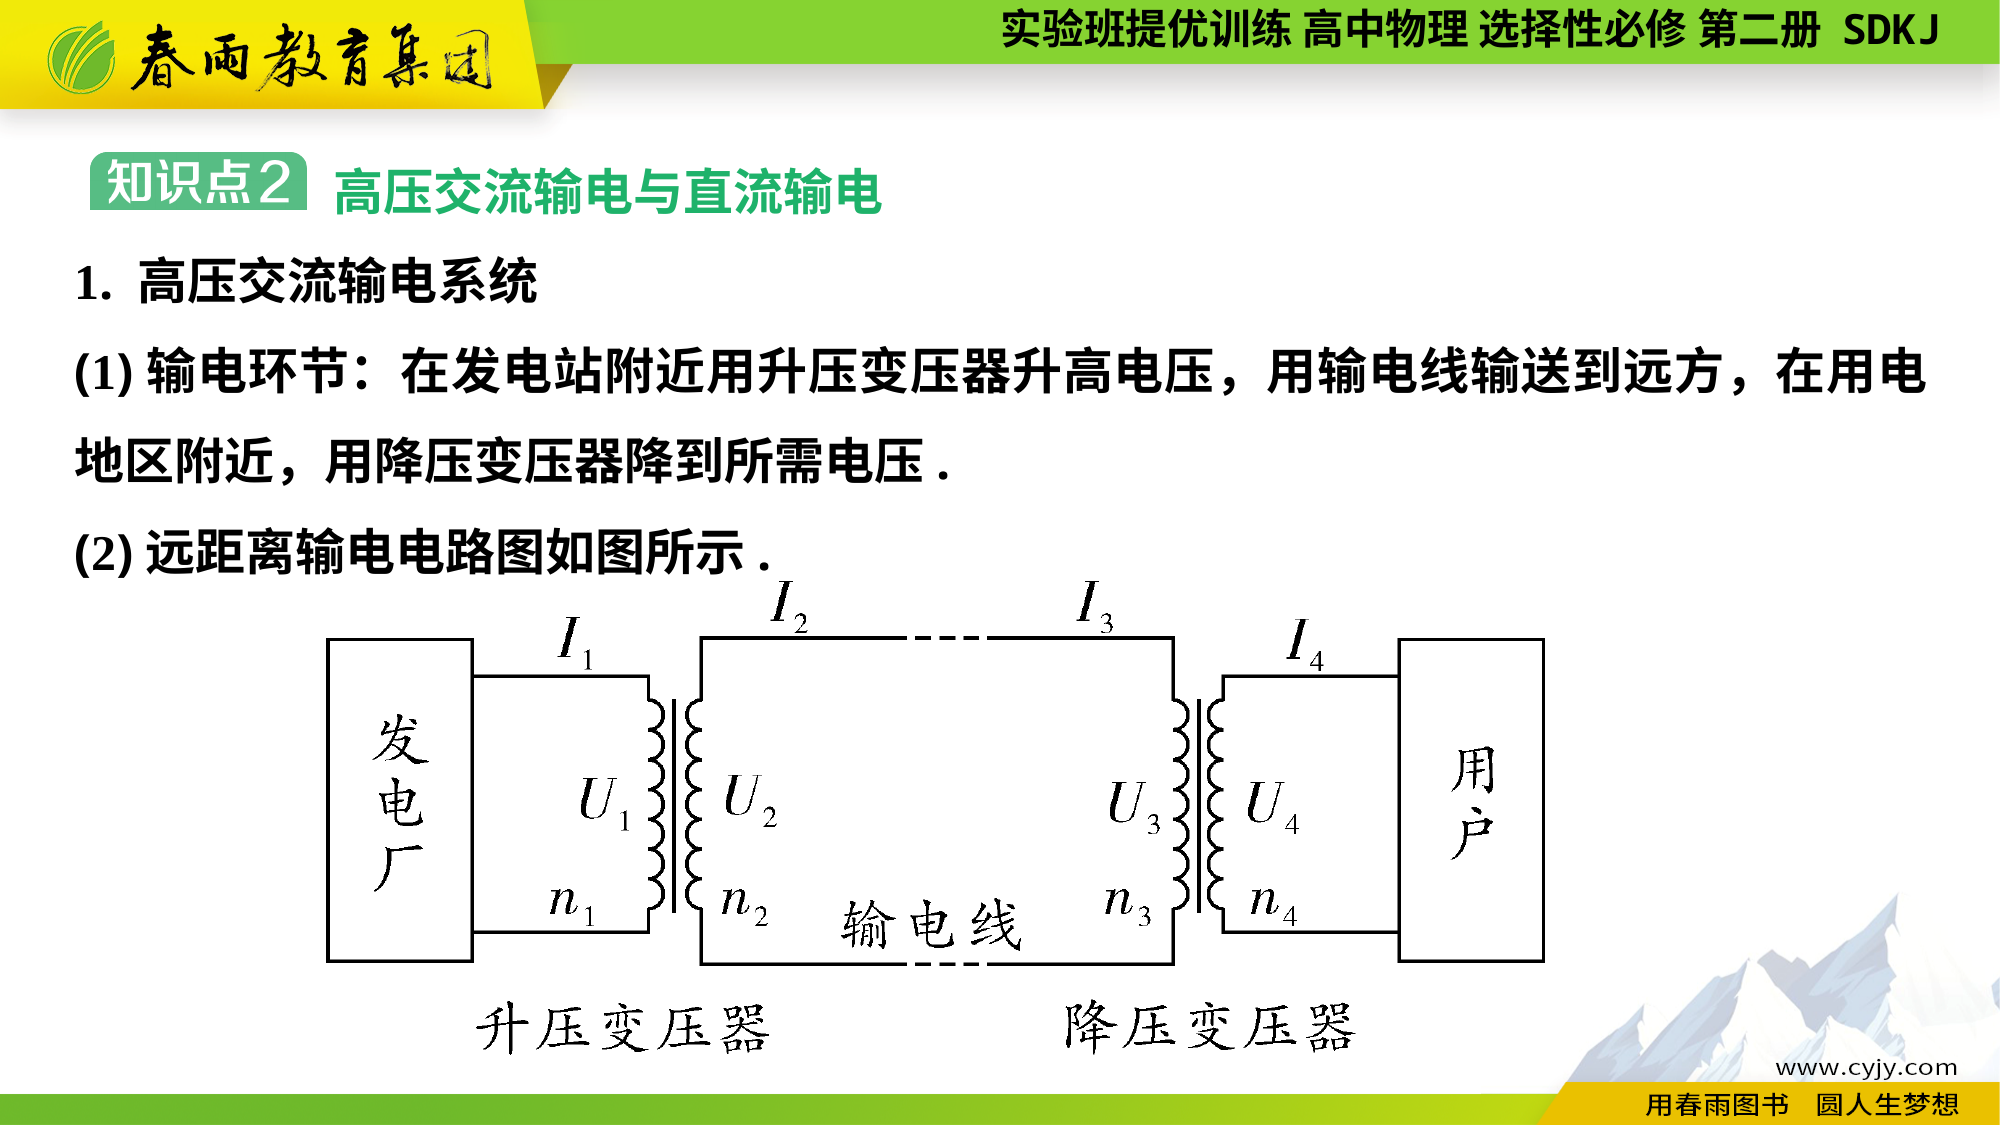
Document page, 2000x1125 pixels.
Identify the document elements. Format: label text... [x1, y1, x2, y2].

picture [0, 0, 2000, 1125]
list 高压交流输电与直流输电 1. 高压交流输电系统 (1)输电环节：在发电站附近用升压变压器升高电压，用输电线输送到远方，在用电地区附近，用降压变压器降到所需电压. (2)远距离输电电路图如图所示. [59, 122, 1944, 581]
